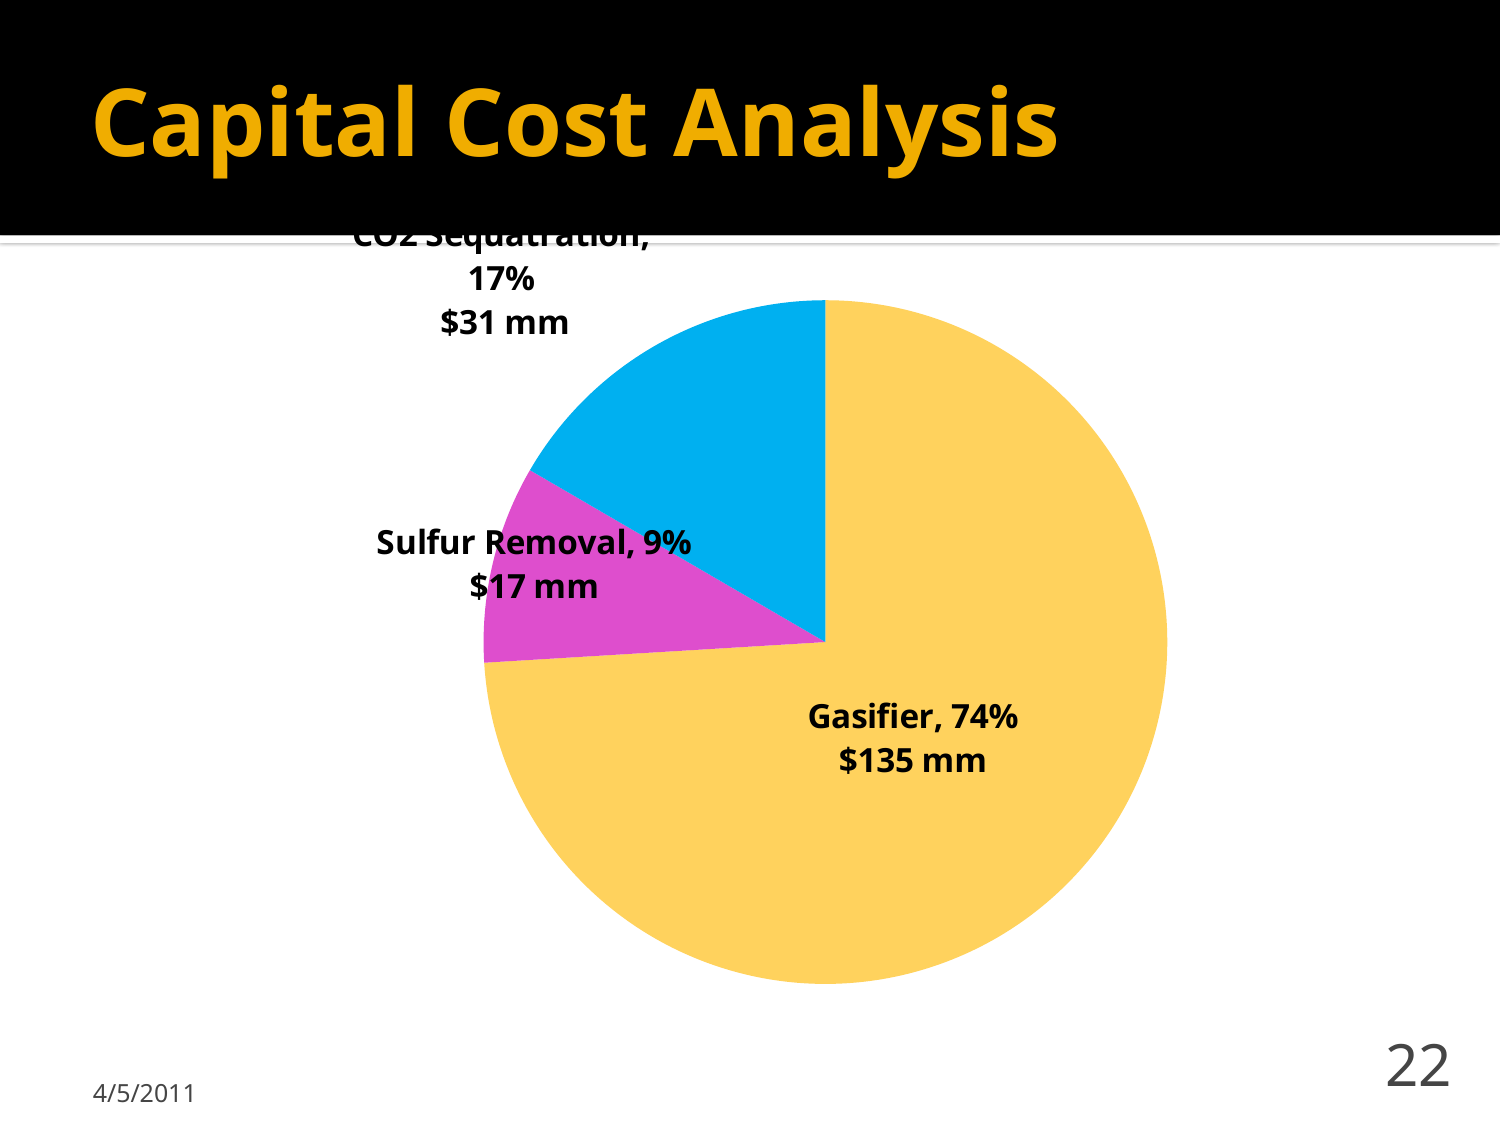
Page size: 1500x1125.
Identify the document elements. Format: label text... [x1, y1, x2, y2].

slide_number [75, 1062, 425, 1108]
title Capital Cost Analysis [75, 24, 1425, 211]
chart [0, 212, 1500, 1038]
slide_number 22 [1345, 1062, 1467, 1108]
